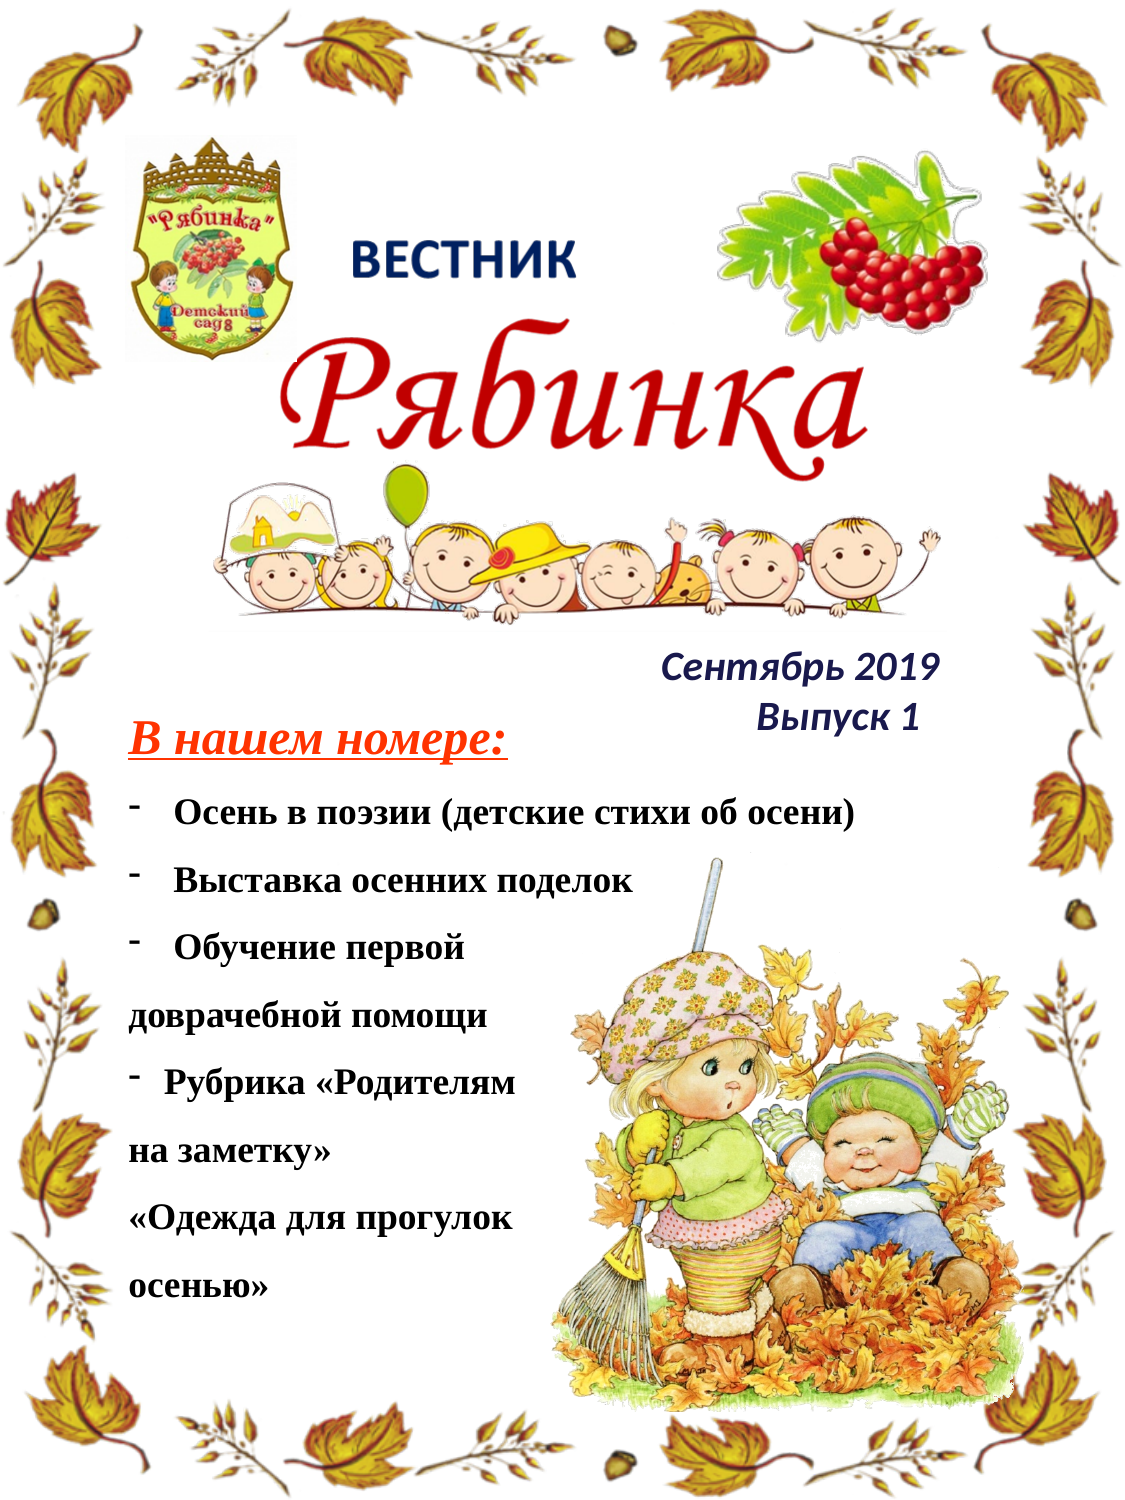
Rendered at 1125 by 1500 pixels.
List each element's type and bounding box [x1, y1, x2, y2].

text_box [0, 0, 1125, 1500]
